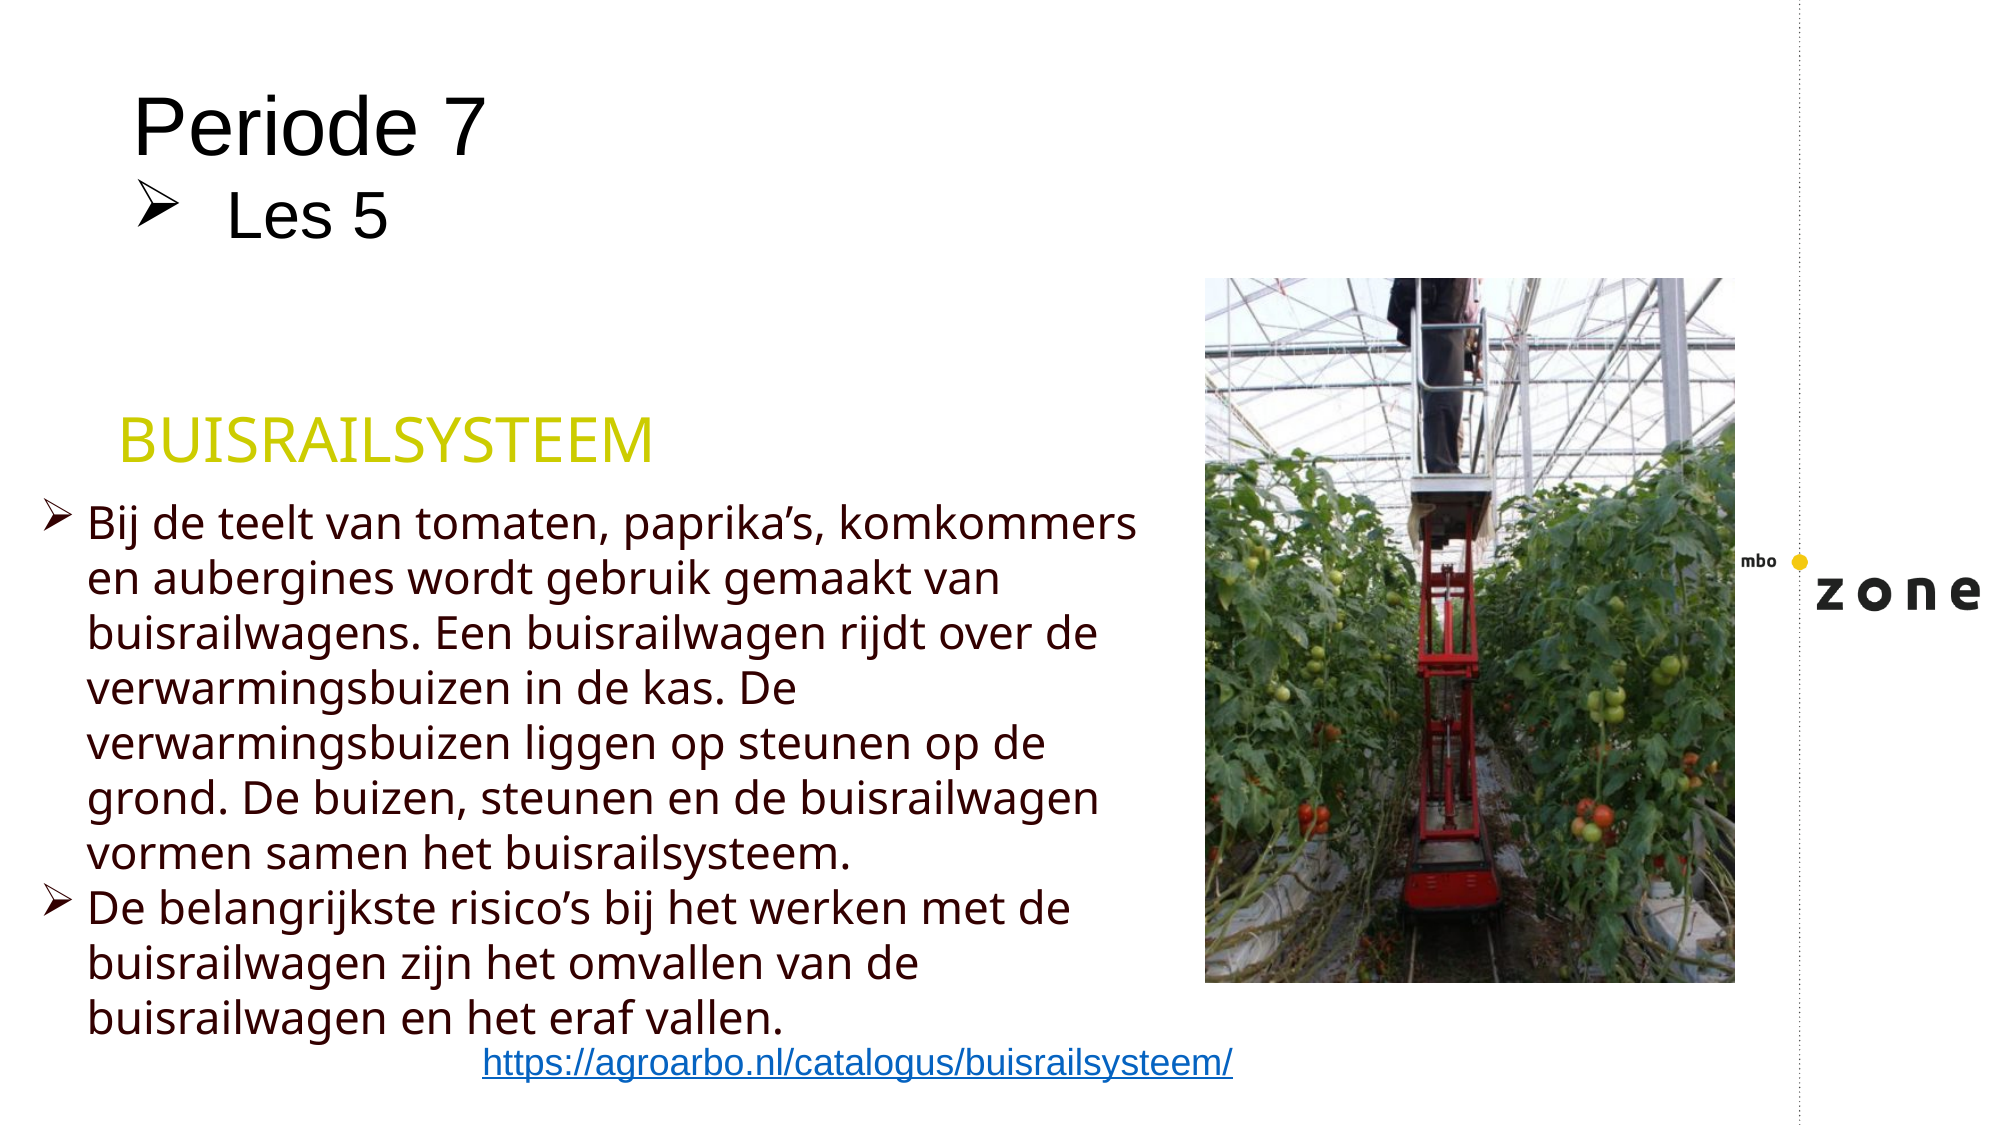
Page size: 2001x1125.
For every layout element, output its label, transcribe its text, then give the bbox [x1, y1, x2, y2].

text_box Bij de teelt van tomaten, paprika’s, komkommers en aubergines wordt gebruik gemaakt van buisrailwagens. Een buisrailwagen rijdt over de verwarmingsbuizen in de kas. De verwarmingsbuizen liggen op steunen op de grond. De buizen, steunen en de buisrailwagen vormen samen het buisrailsysteem. De belangrijkste risico’s bij het werken met de buisrailwagen zijn het omvallen van de buisrailwagen en het eraf vallen. [24, 486, 1206, 1051]
text_box Periode 7 Les 5 [117, 64, 528, 259]
picture [1205, 0, 2001, 1125]
text_box BUISRAILSYSTEEM [102, 393, 673, 483]
text_box https://agroarbo.nl/catalogus/buisrailsysteem/ [467, 1030, 1249, 1091]
